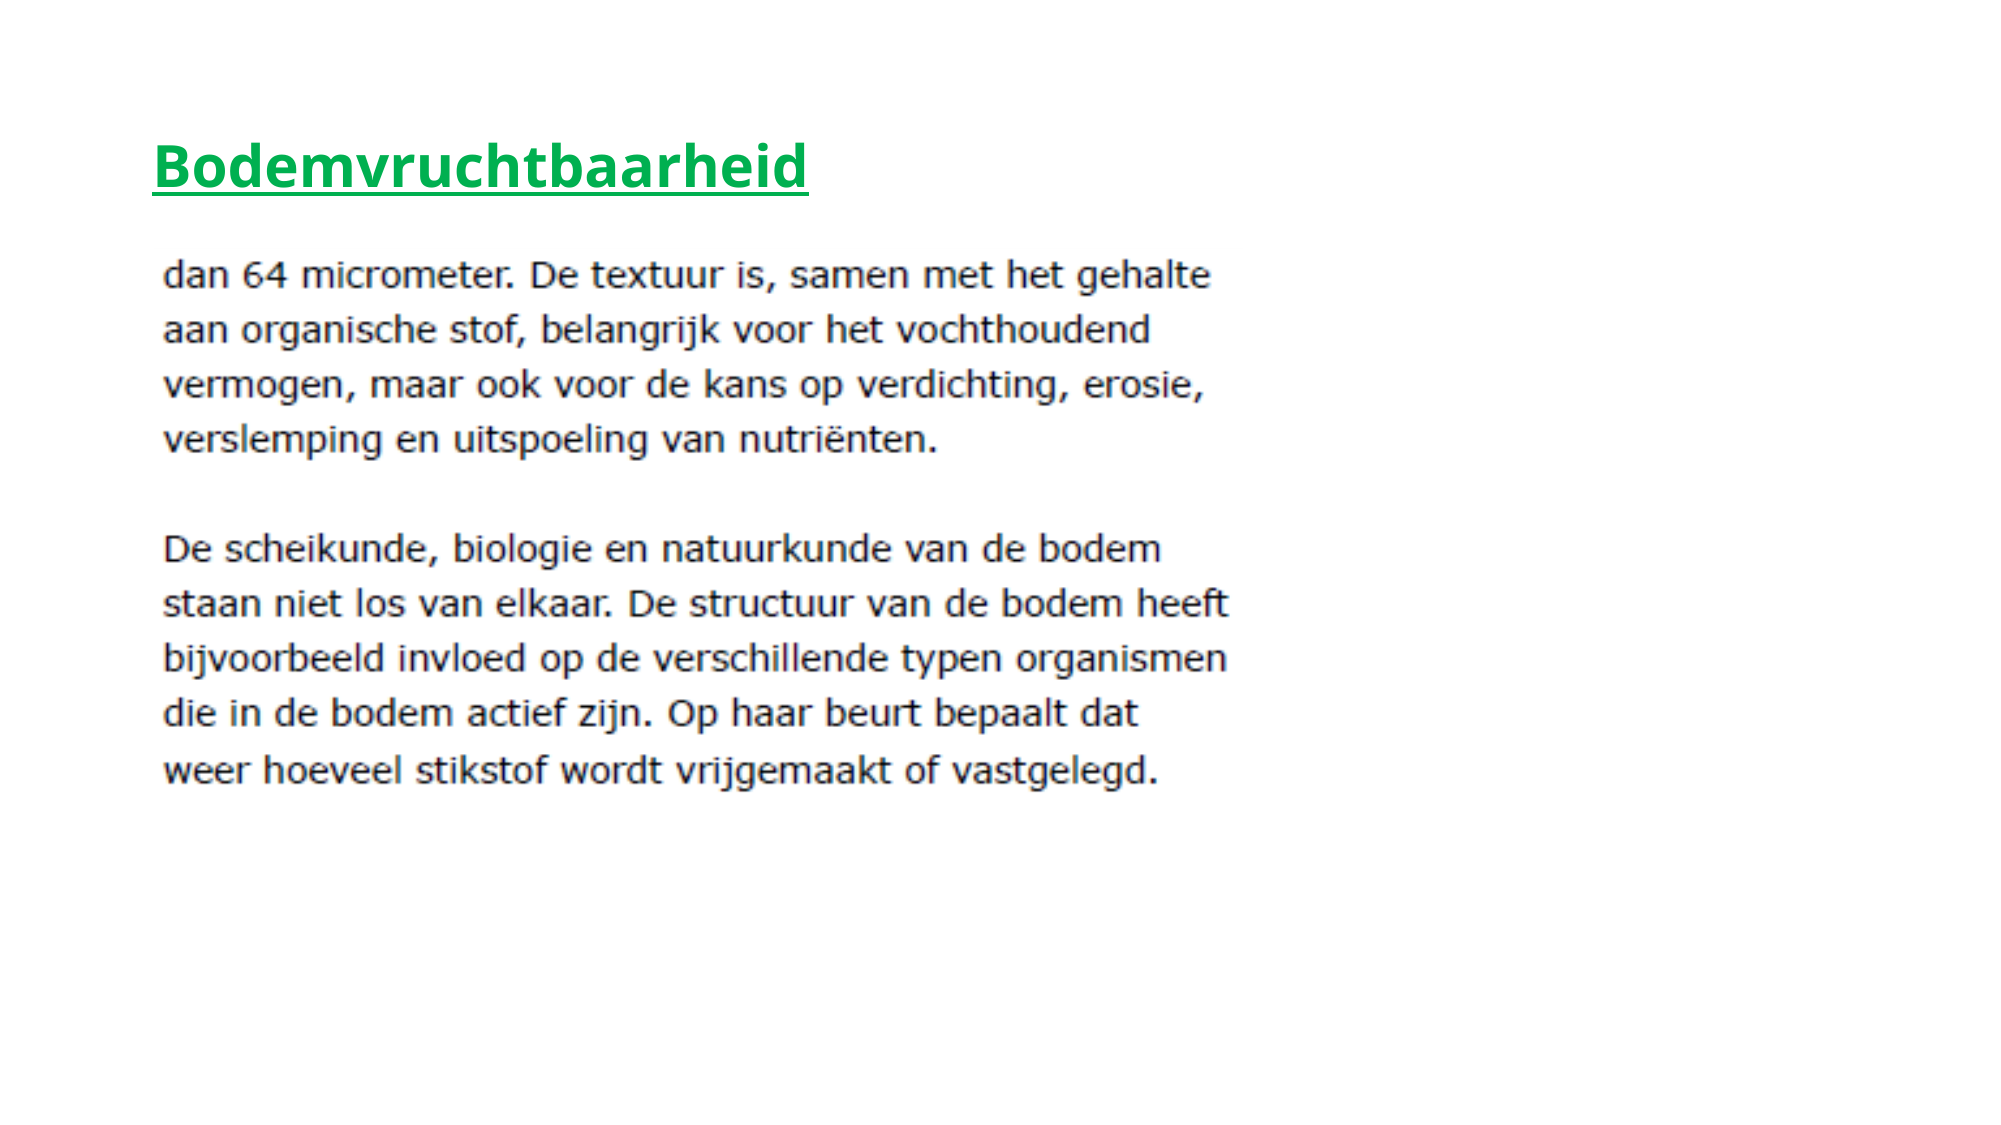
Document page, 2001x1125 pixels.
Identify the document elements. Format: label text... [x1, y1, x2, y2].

title Bodemvruchtbaarheid [137, 59, 1863, 278]
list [154, 247, 1244, 813]
